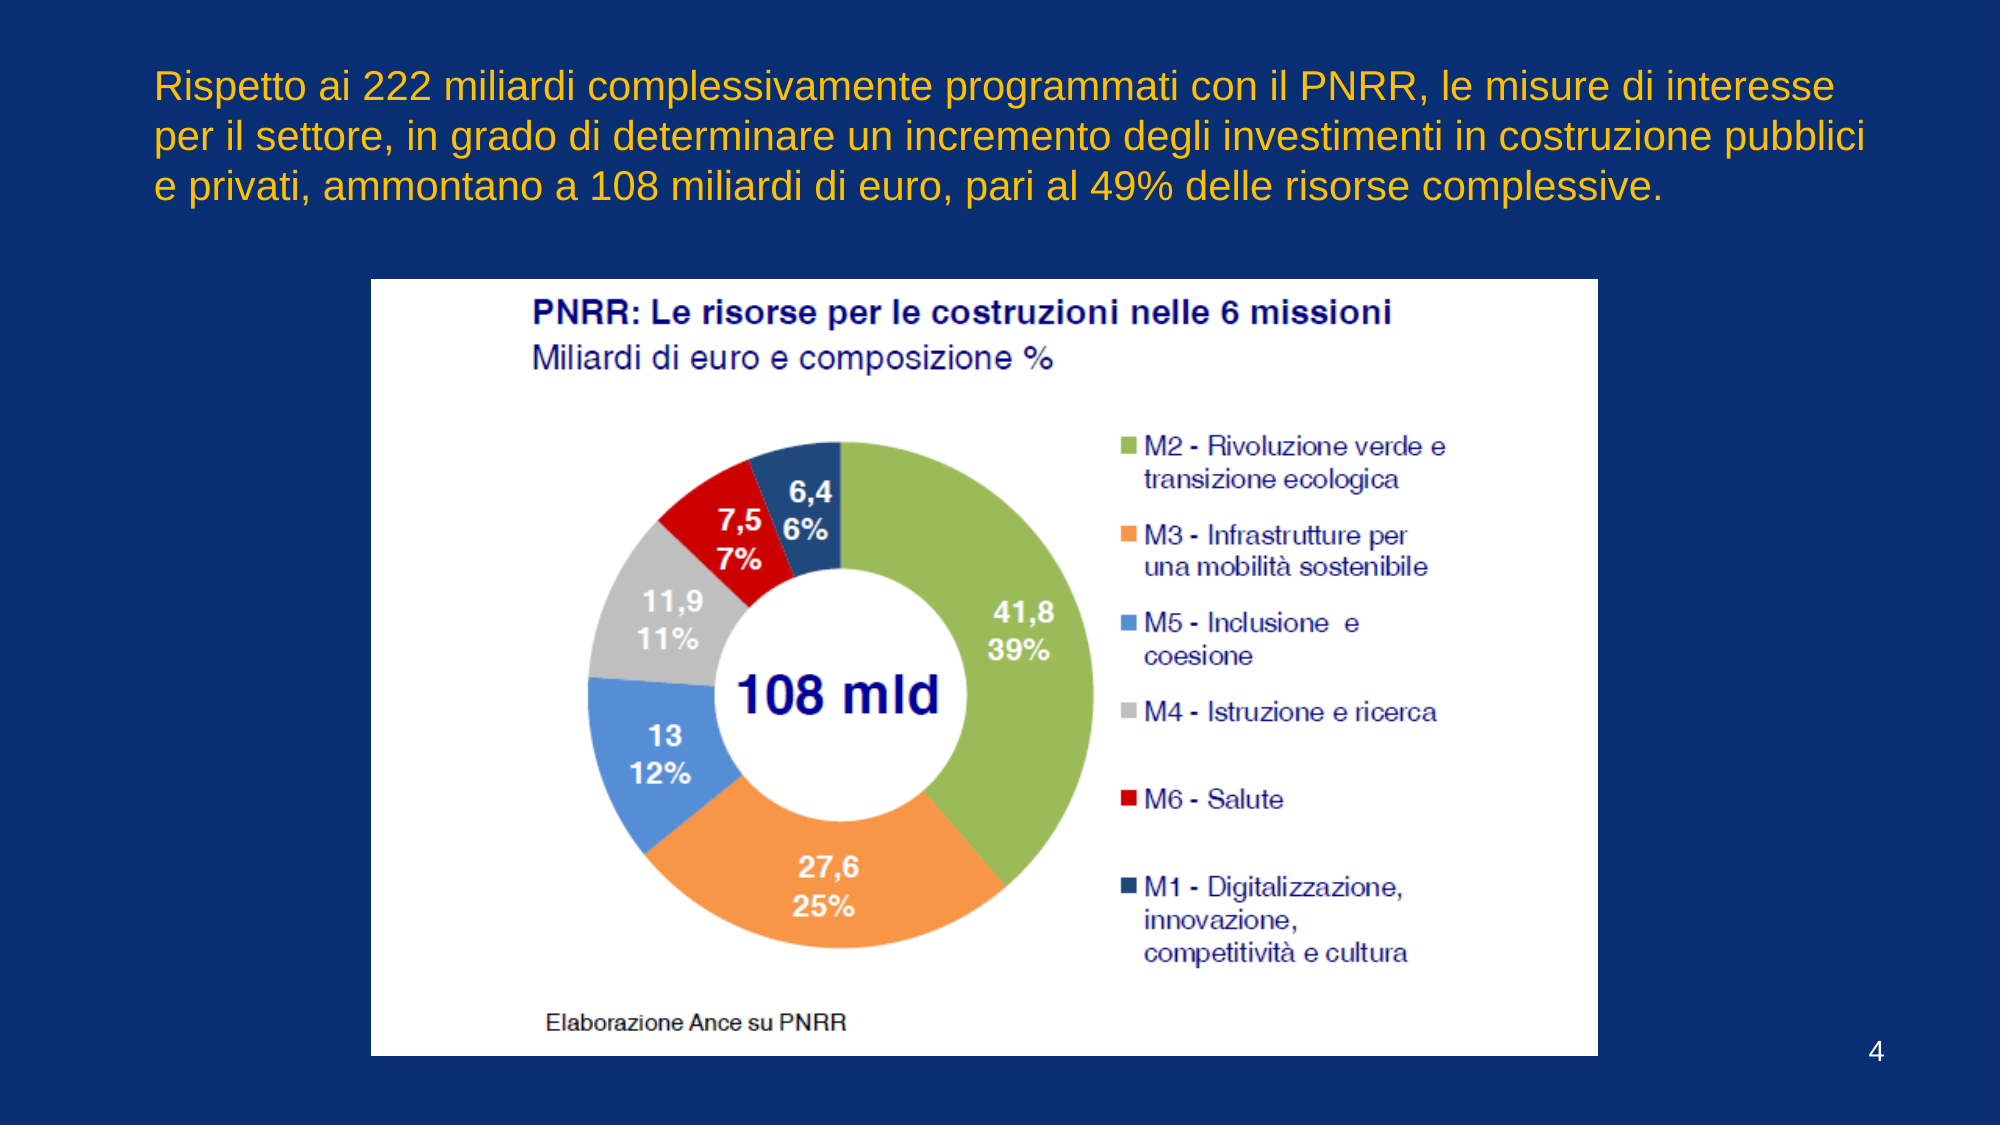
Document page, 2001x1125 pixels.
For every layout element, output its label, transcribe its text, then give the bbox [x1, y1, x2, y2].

slide_number 4 [1433, 1024, 1901, 1103]
picture [370, 279, 1599, 1057]
text_box Rispetto ai 222 miliardi complessivamente programmati con il PNRR, le misure di interesse per il settore, in grado di determinare un incremento degli investimenti in costruzione pubblici e privati, ammontano a 108 miliardi di euro, pari al 49% delle risorse complessive. [138, 51, 1900, 216]
